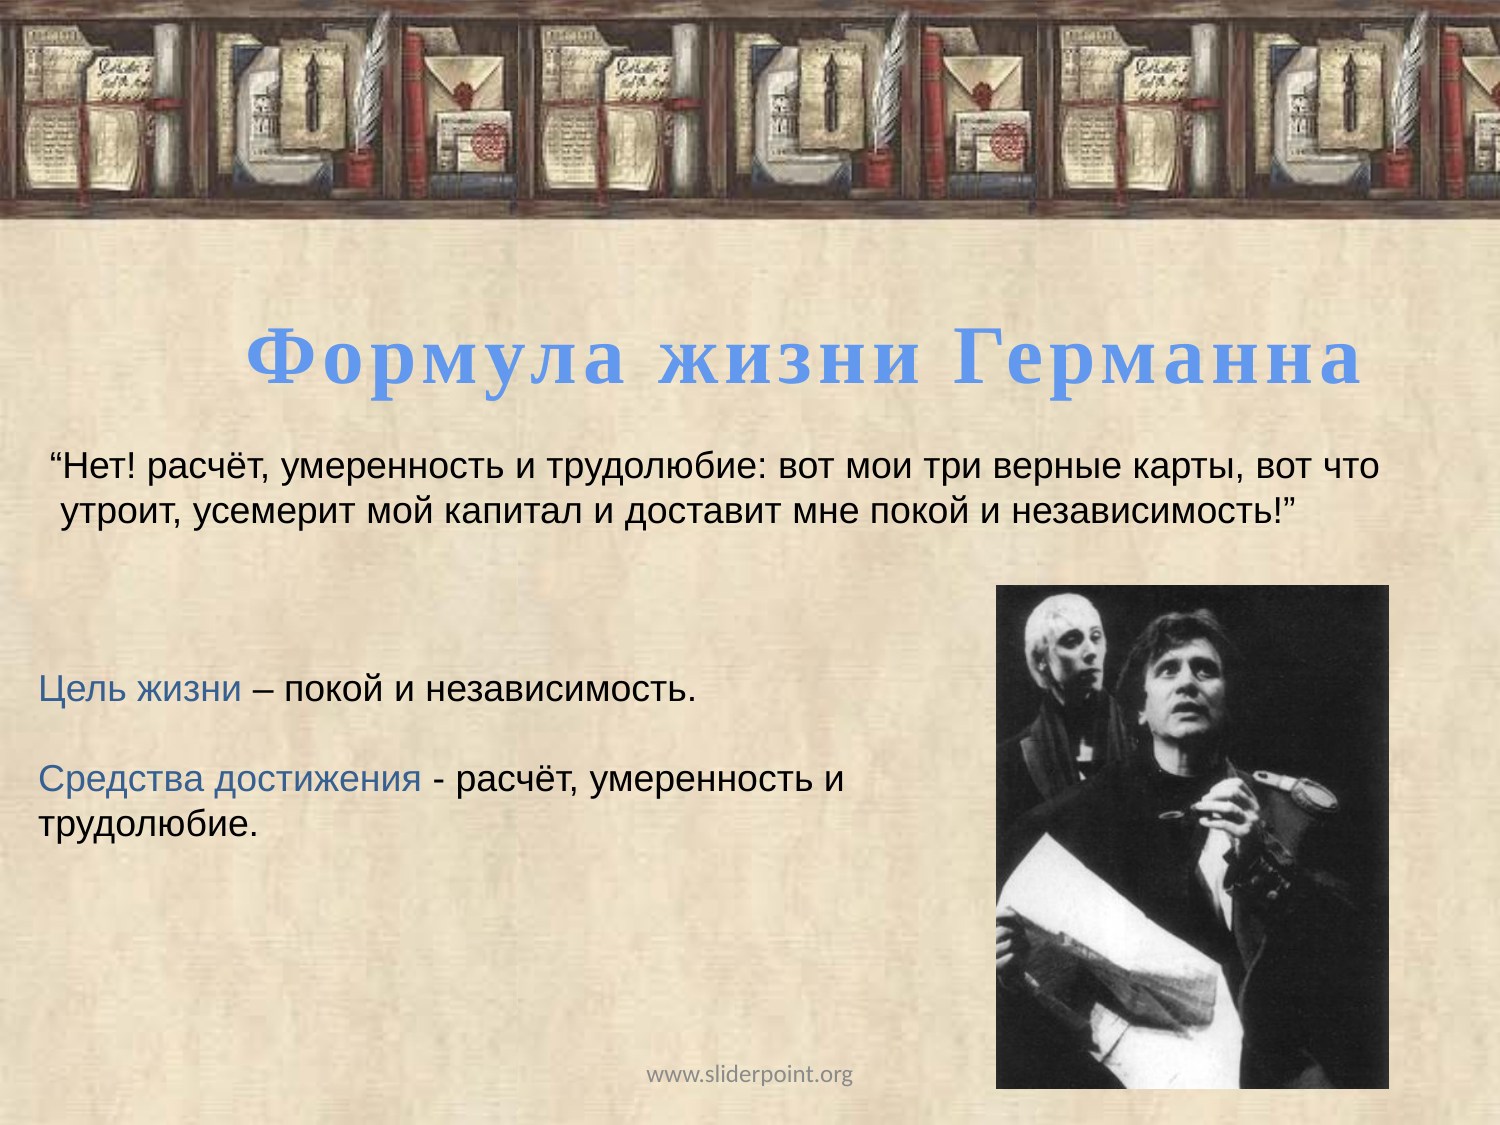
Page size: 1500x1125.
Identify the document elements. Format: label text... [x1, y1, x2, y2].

text_box Формула жизни Германна [152, 292, 1456, 408]
footer www.sliderpoint.org [512, 1042, 988, 1103]
text_box “Нет! расчёт, умеренность и трудолюбие: вот мои три верные карты, вот что утроит, усемерит мой капитал и доставит мне покой и независимость!” [35, 433, 1457, 539]
text_box Цель жизни – покой и независимость. Средства достижения - расчёт, умеренность и трудолюбие. [23, 656, 961, 851]
picture [0, 0, 1500, 1125]
